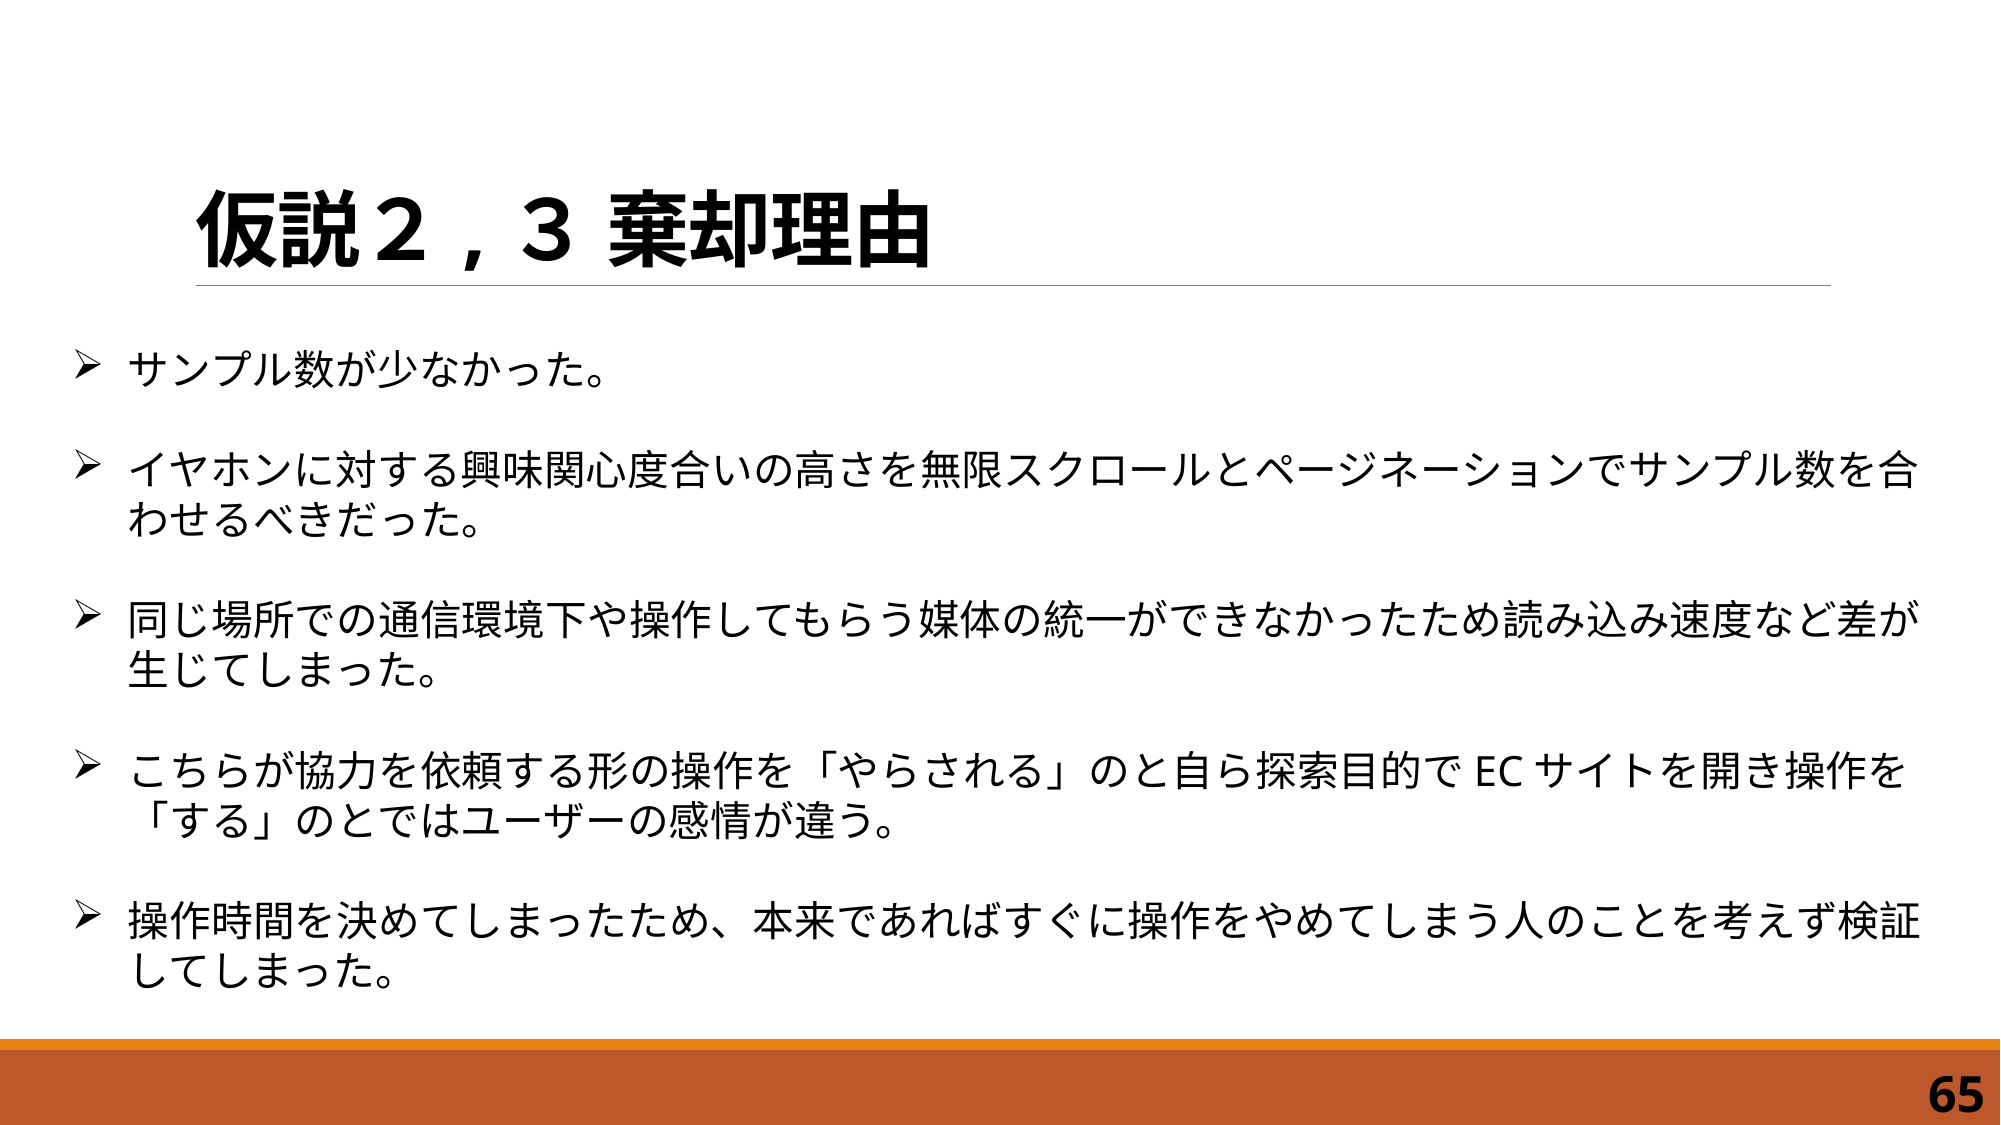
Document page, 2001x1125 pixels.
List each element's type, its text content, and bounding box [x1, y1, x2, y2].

text_box サンプル数が少なかった。 イヤホンに対する興味関心度合いの高さを無限スクロールとページネーションでサンプル数を合わせるべきだった。 同じ場所での通信環境下や操作してもらう媒体の統一ができなかったため読み込み速度など差が生じてしまった。 こちらが協力を依頼する形の操作を​「やらされる」のと自ら探索目的でECサイトを開き操作を「する」のとではユーザーの感情が違う。 操作時間を決めてしまったため、本来であればすぐに操作をやめてしまう人のことを考えず検証してしまった。 [56, 336, 1954, 1002]
title 仮説２,３ 棄却理由 [180, 47, 1830, 285]
slide_number 65 [1784, 1066, 2000, 1125]
